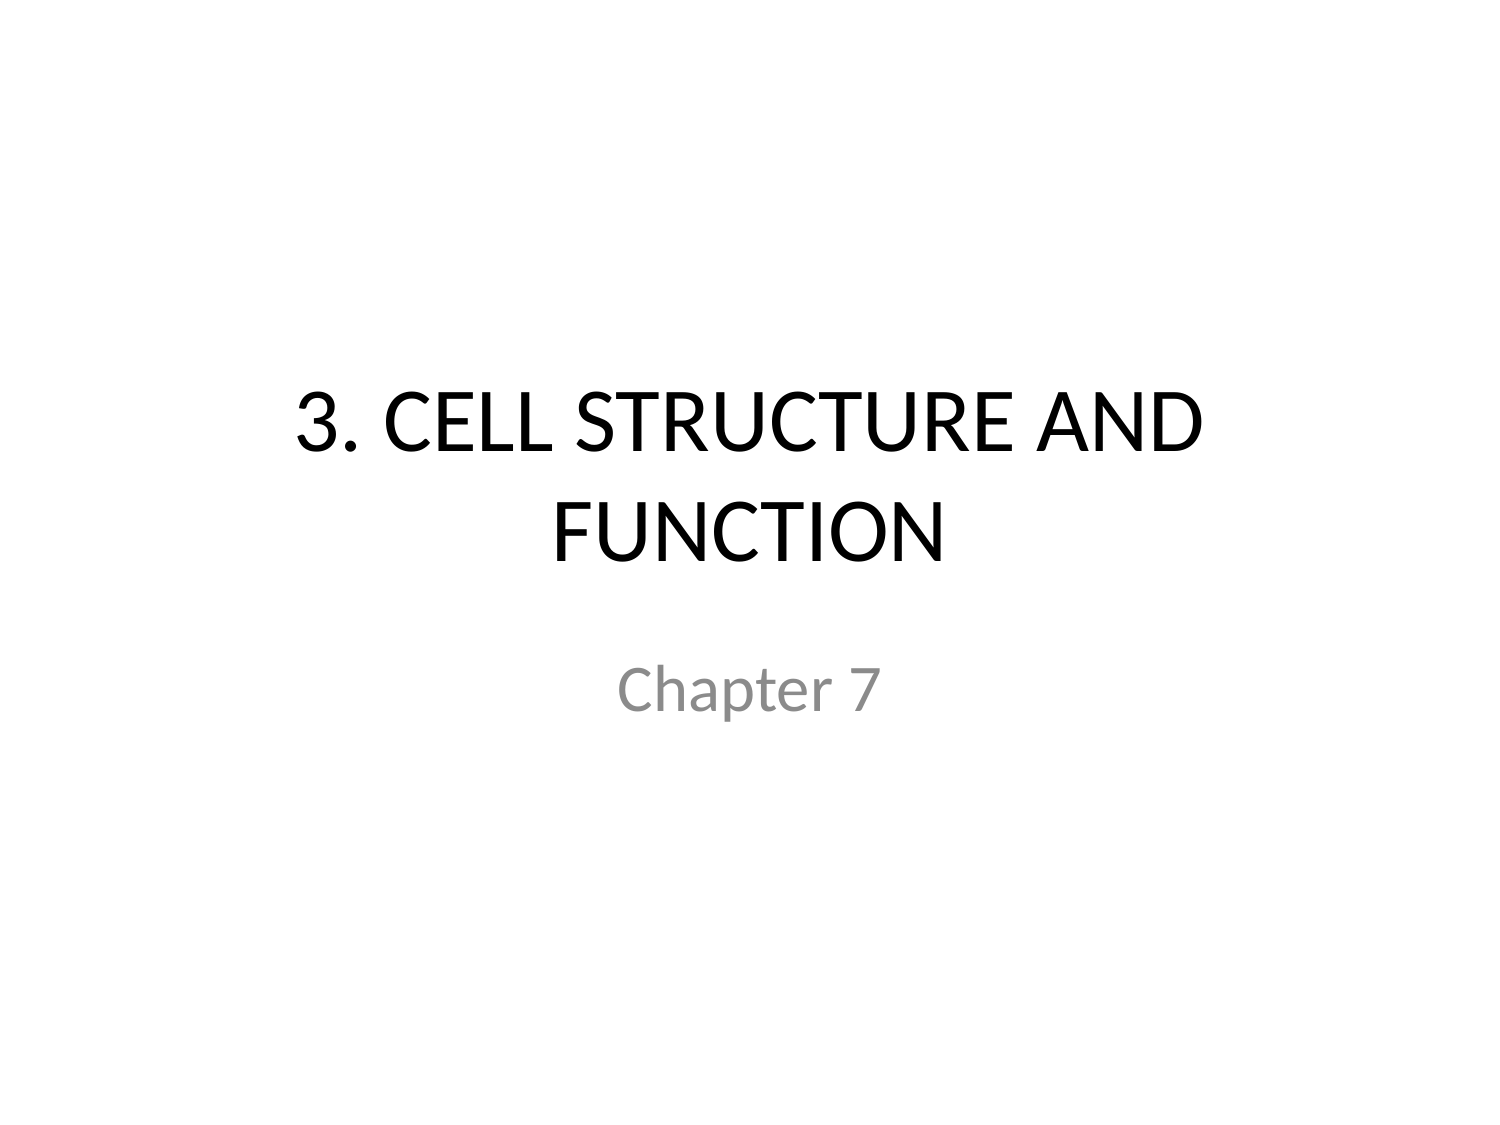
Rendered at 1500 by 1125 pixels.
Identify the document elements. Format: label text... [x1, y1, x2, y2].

subtitle Chapter 7 [225, 637, 1275, 925]
title 3. CELL STRUCTURE AND FUNCTION [112, 349, 1388, 591]
